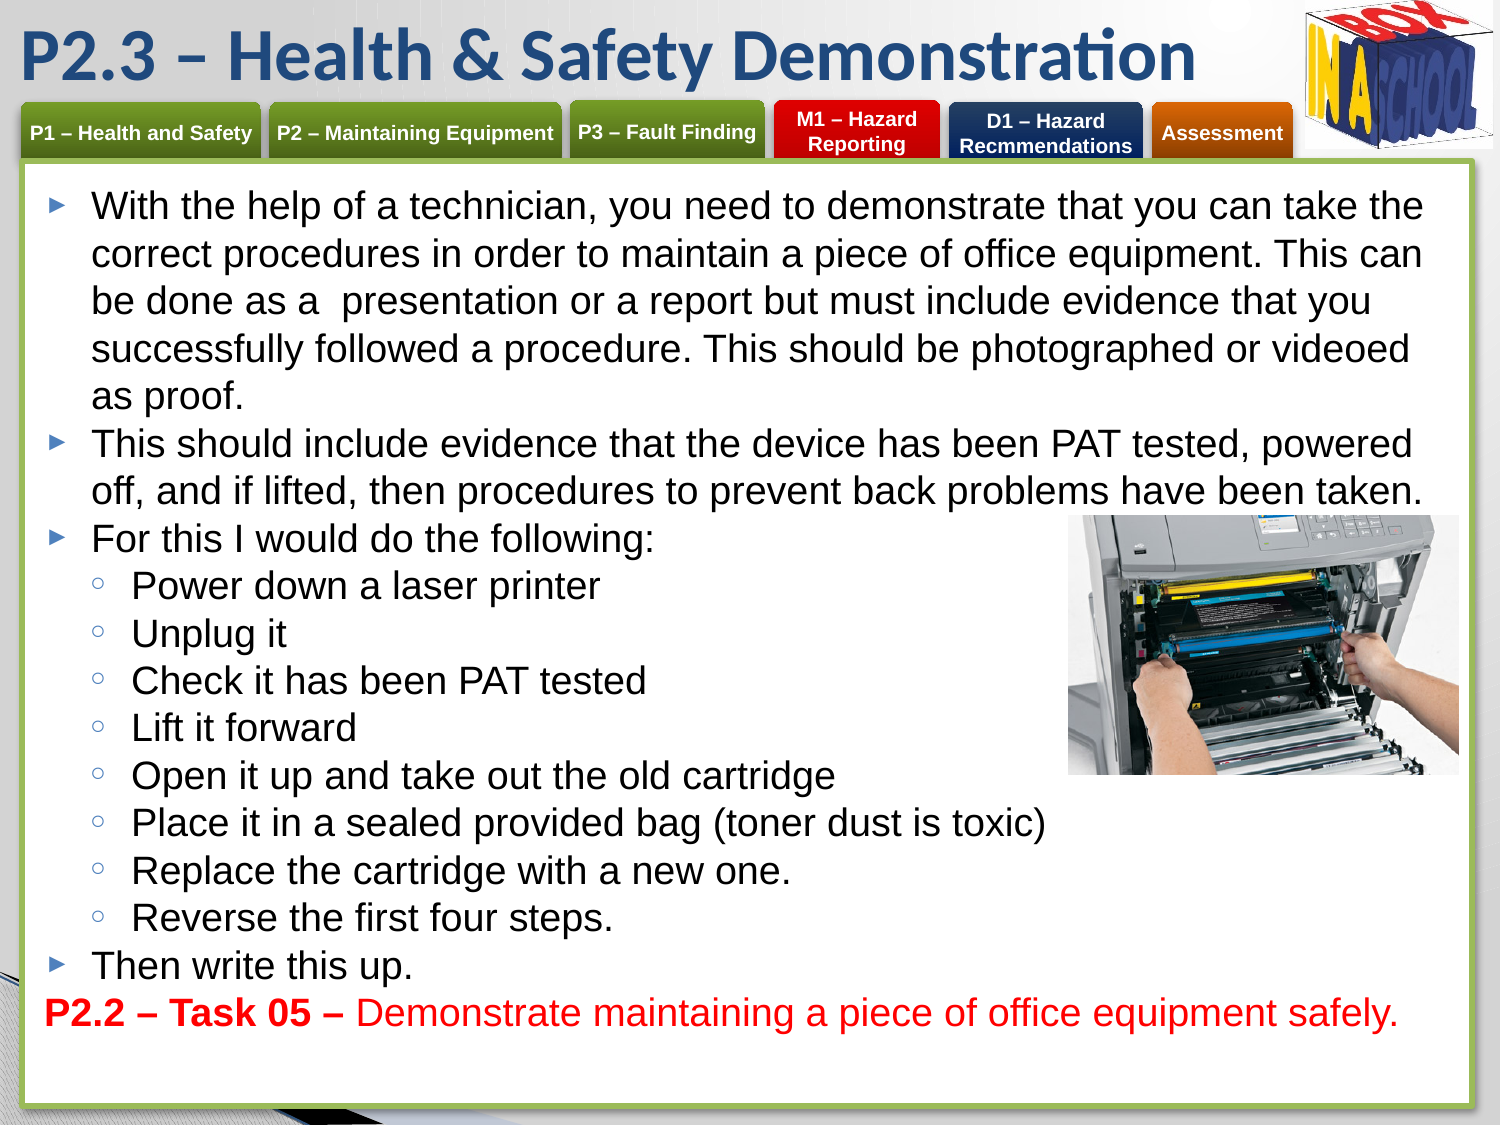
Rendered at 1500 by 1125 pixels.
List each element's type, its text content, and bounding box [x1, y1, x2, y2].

title P2.3 – Health & Safety Demonstration [5, 0, 1270, 102]
picture [1305, 0, 1494, 149]
list With the help of a technician, you need to demonstrate that you can take the correct procedures in order to maintain a piece of office equipment. This can be done as a presentation or a report but must include evidence that you successfully followed a procedure. This should be photographed or videoed as proof. This should include evidence that the device has been PAT tested, powered off, and if lifted, then procedures to prevent back problems have been taken. For this I would do the following: Power down a laser printer Unplug it Check it has been PAT tested Lift it forward Open it up and take out the old cartridge Place it in a sealed provided bag (toner dust is toxic) Replace the cartridge with a new one. Reverse the first four steps. Then write this up. P2.2 – Task 05 – Demonstrate maintaining a piece of office equipment safely. [29, 172, 1459, 1125]
picture [1068, 514, 1459, 776]
